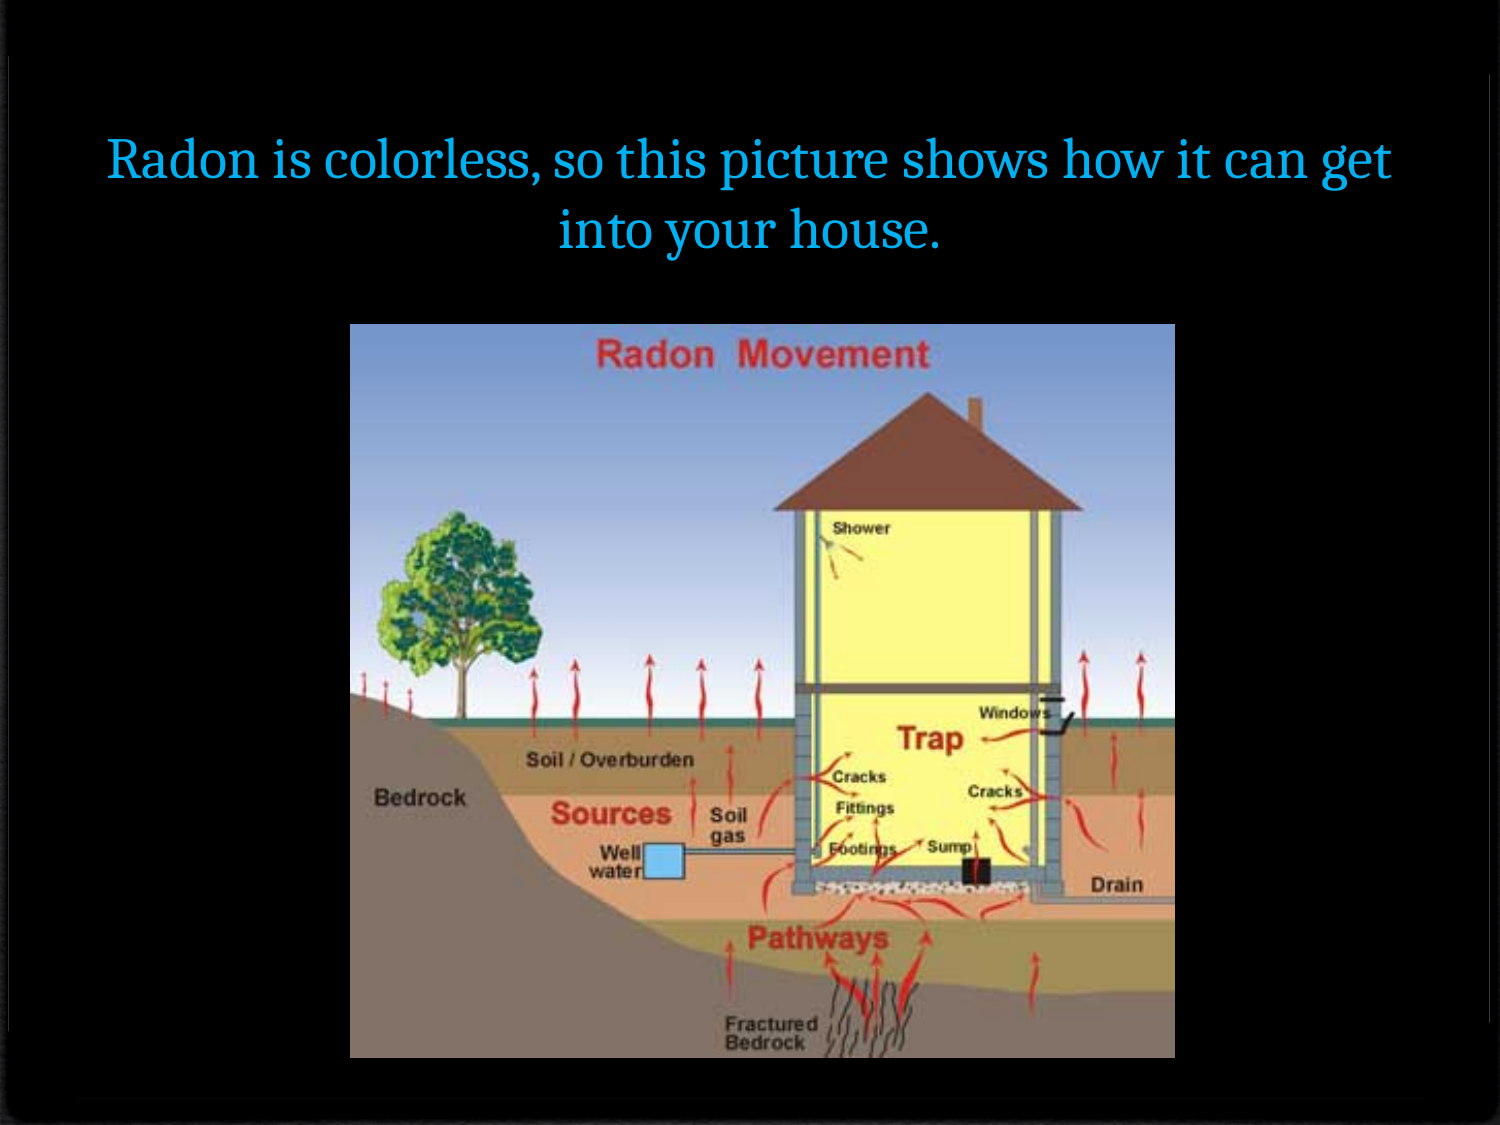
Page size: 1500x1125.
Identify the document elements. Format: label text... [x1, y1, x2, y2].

picture [0, 0, 1500, 1125]
title Radon is colorless, so this picture shows how it can get into your house. [90, 71, 1410, 309]
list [349, 324, 1176, 1058]
